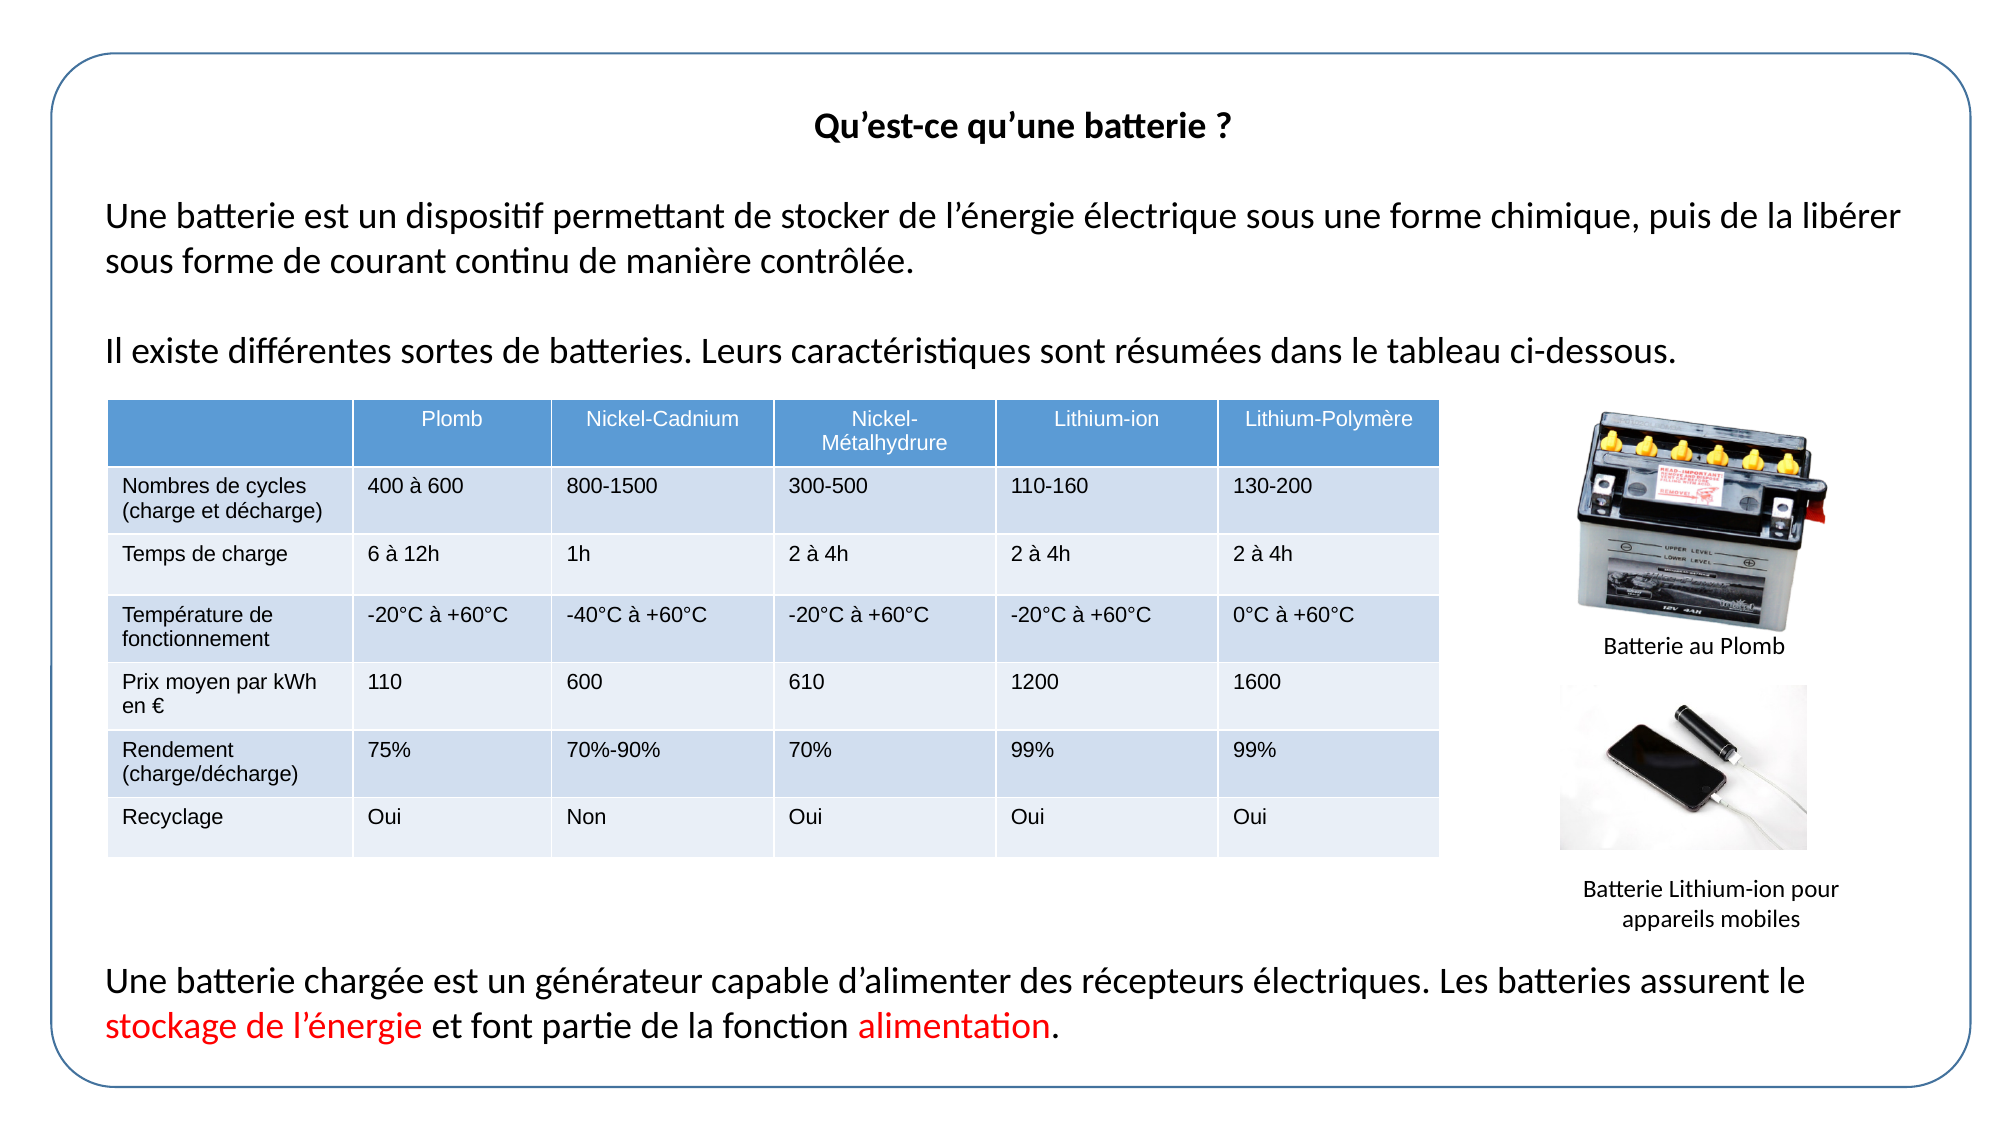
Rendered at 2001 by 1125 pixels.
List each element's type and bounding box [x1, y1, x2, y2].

text_box [50, 52, 1972, 1089]
picture [1530, 400, 1860, 669]
picture [1560, 685, 1807, 850]
